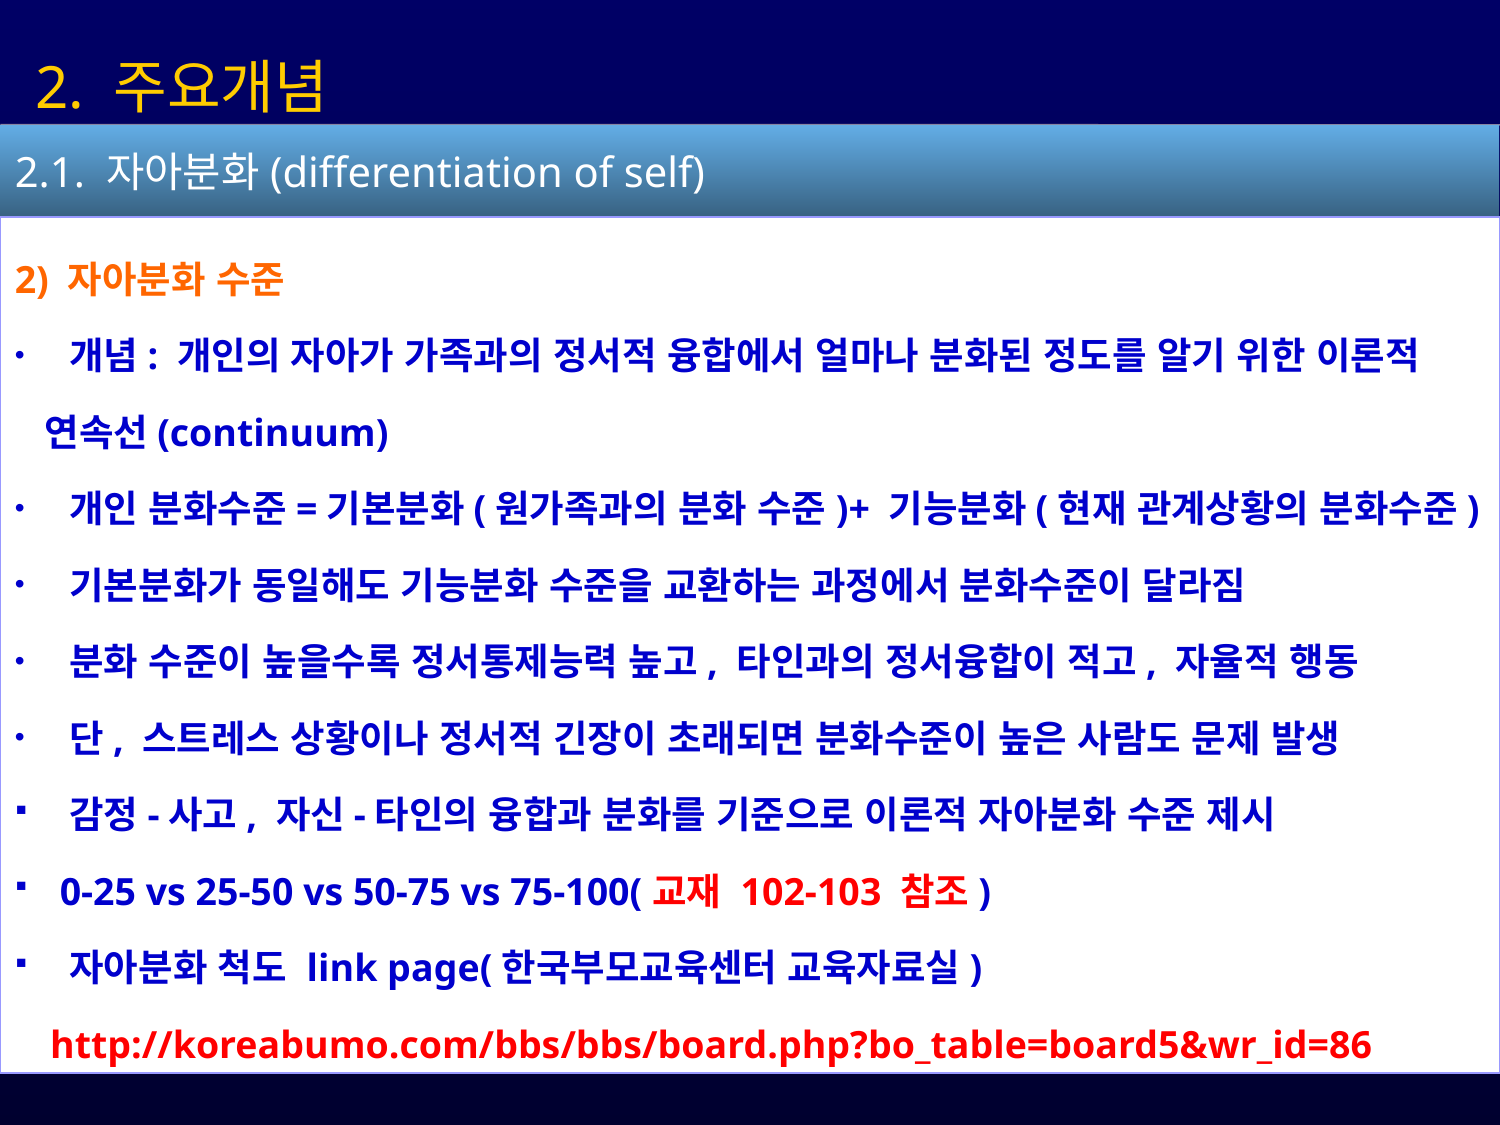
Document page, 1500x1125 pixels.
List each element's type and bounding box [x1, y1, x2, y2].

text_box [0, 42, 1500, 1082]
